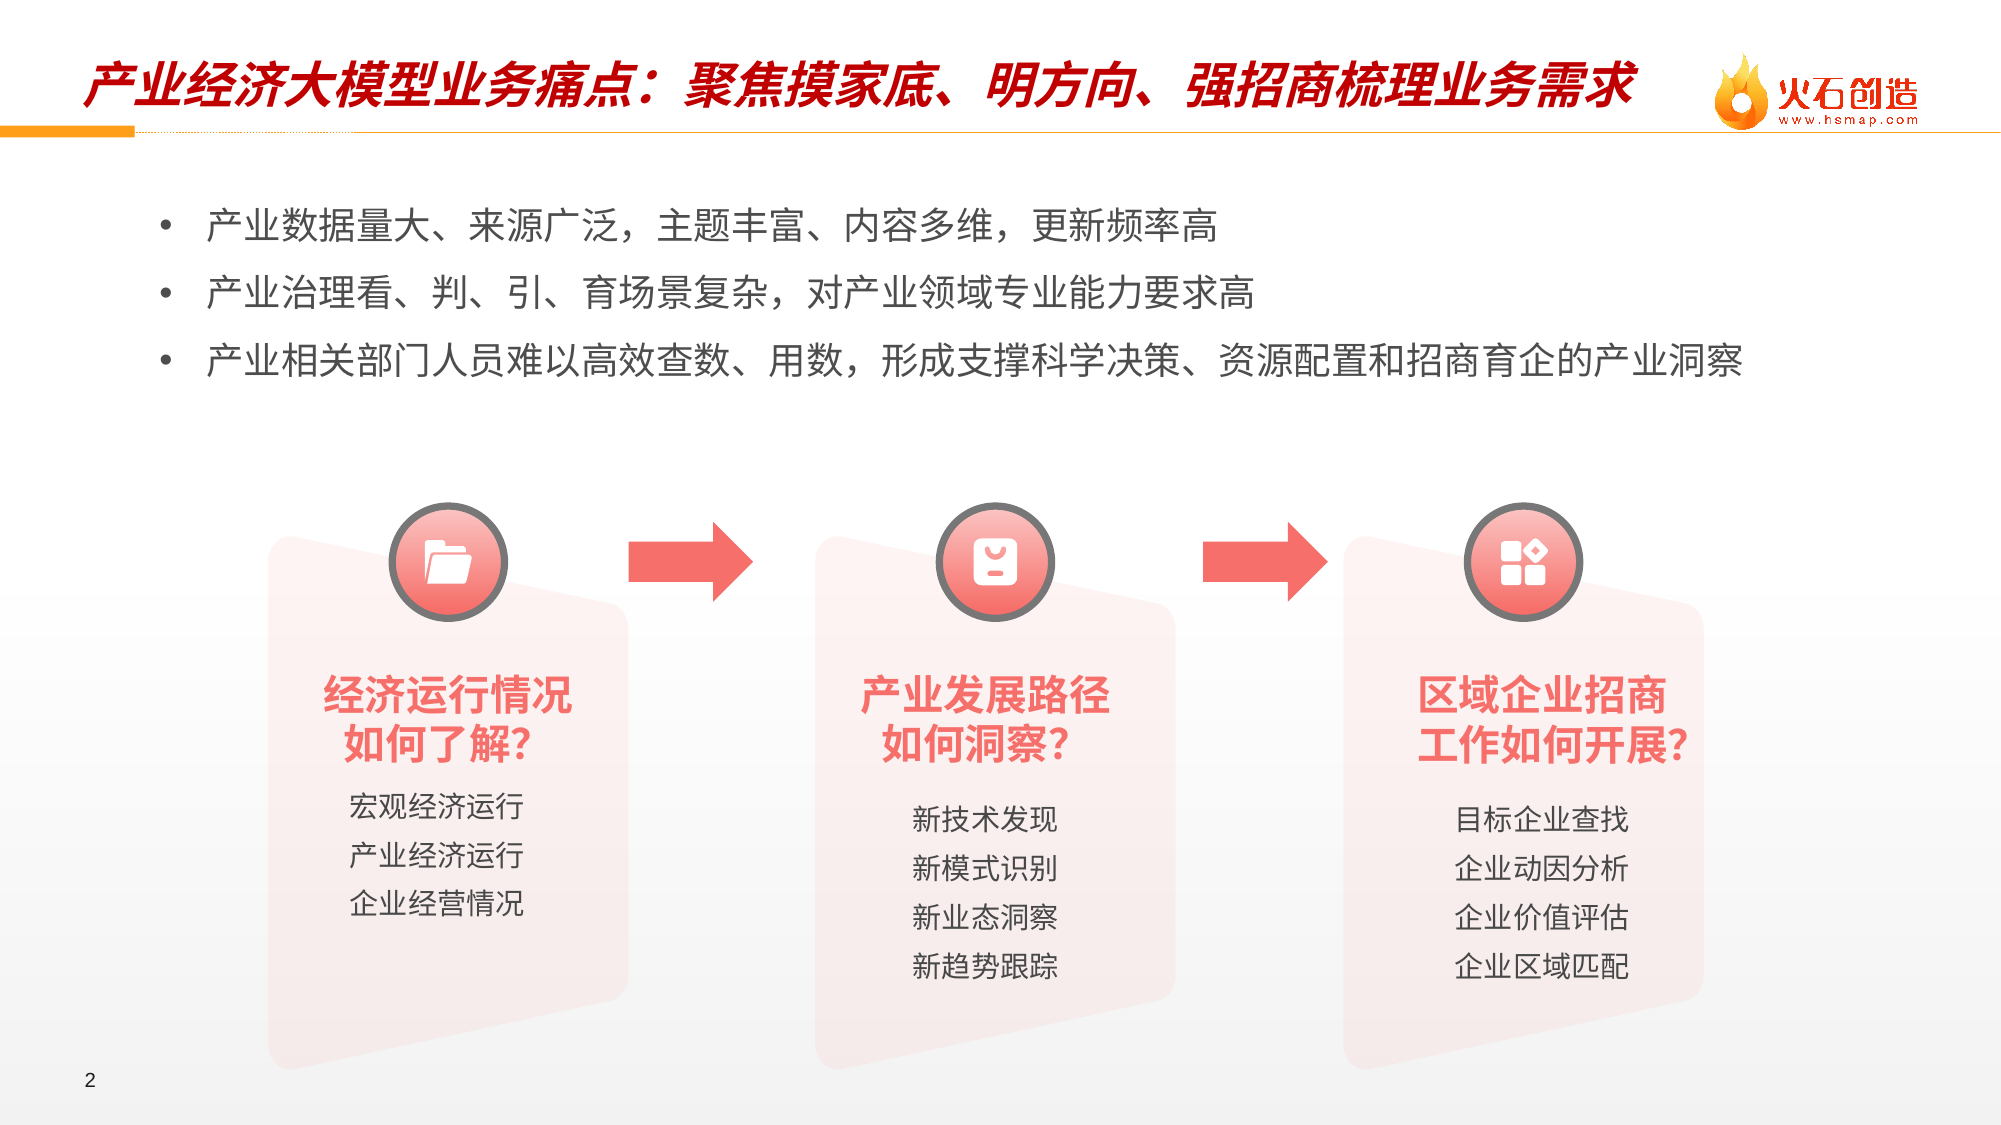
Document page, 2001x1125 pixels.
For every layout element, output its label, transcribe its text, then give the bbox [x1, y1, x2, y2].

text_box [815, 536, 1176, 1070]
text_box [627, 519, 755, 605]
text_box [391, 505, 506, 620]
title 产业经济大模型业务痛点：聚焦摸家底、明方向、强招商梳理业务需求 [67, 16, 1793, 151]
text_box 目标企业查找 企业动因分析 企业价值评估 企业区域匹配 [1413, 787, 1672, 992]
picture [1681, 35, 1948, 154]
text_box 区域企业招商工作如何开展？ [1413, 668, 1672, 774]
text_box 产业发展路径如何洞察？ [857, 668, 1115, 752]
text_box [1501, 564, 1522, 586]
text_box [973, 538, 1018, 586]
text_box [424, 540, 466, 582]
text_box [427, 554, 472, 584]
text_box 宏观经济运行 产业经济运行 企业经营情况 [308, 773, 566, 978]
text_box [1501, 541, 1522, 562]
text_box 产业数据量大、来源广泛，主题丰富、内容多维，更新频率高 产业治理看、判、引、育场景复杂，对产业领域专业能力要求高 产业相关部门人员难以高效查数、用数，形成支撑科学决策、资源配置和招商育企的产业洞察 [144, 172, 1957, 407]
text_box [1202, 519, 1330, 605]
text_box [938, 505, 1053, 620]
text_box [1523, 538, 1549, 586]
text_box 经济运行情况如何了解？ [319, 668, 577, 788]
text_box [1466, 505, 1581, 620]
text_box [1343, 536, 1704, 1070]
text_box [268, 536, 629, 1070]
text_box 新技术发现 新模式识别 新业态洞察 新趋势跟踪 [857, 787, 1115, 992]
